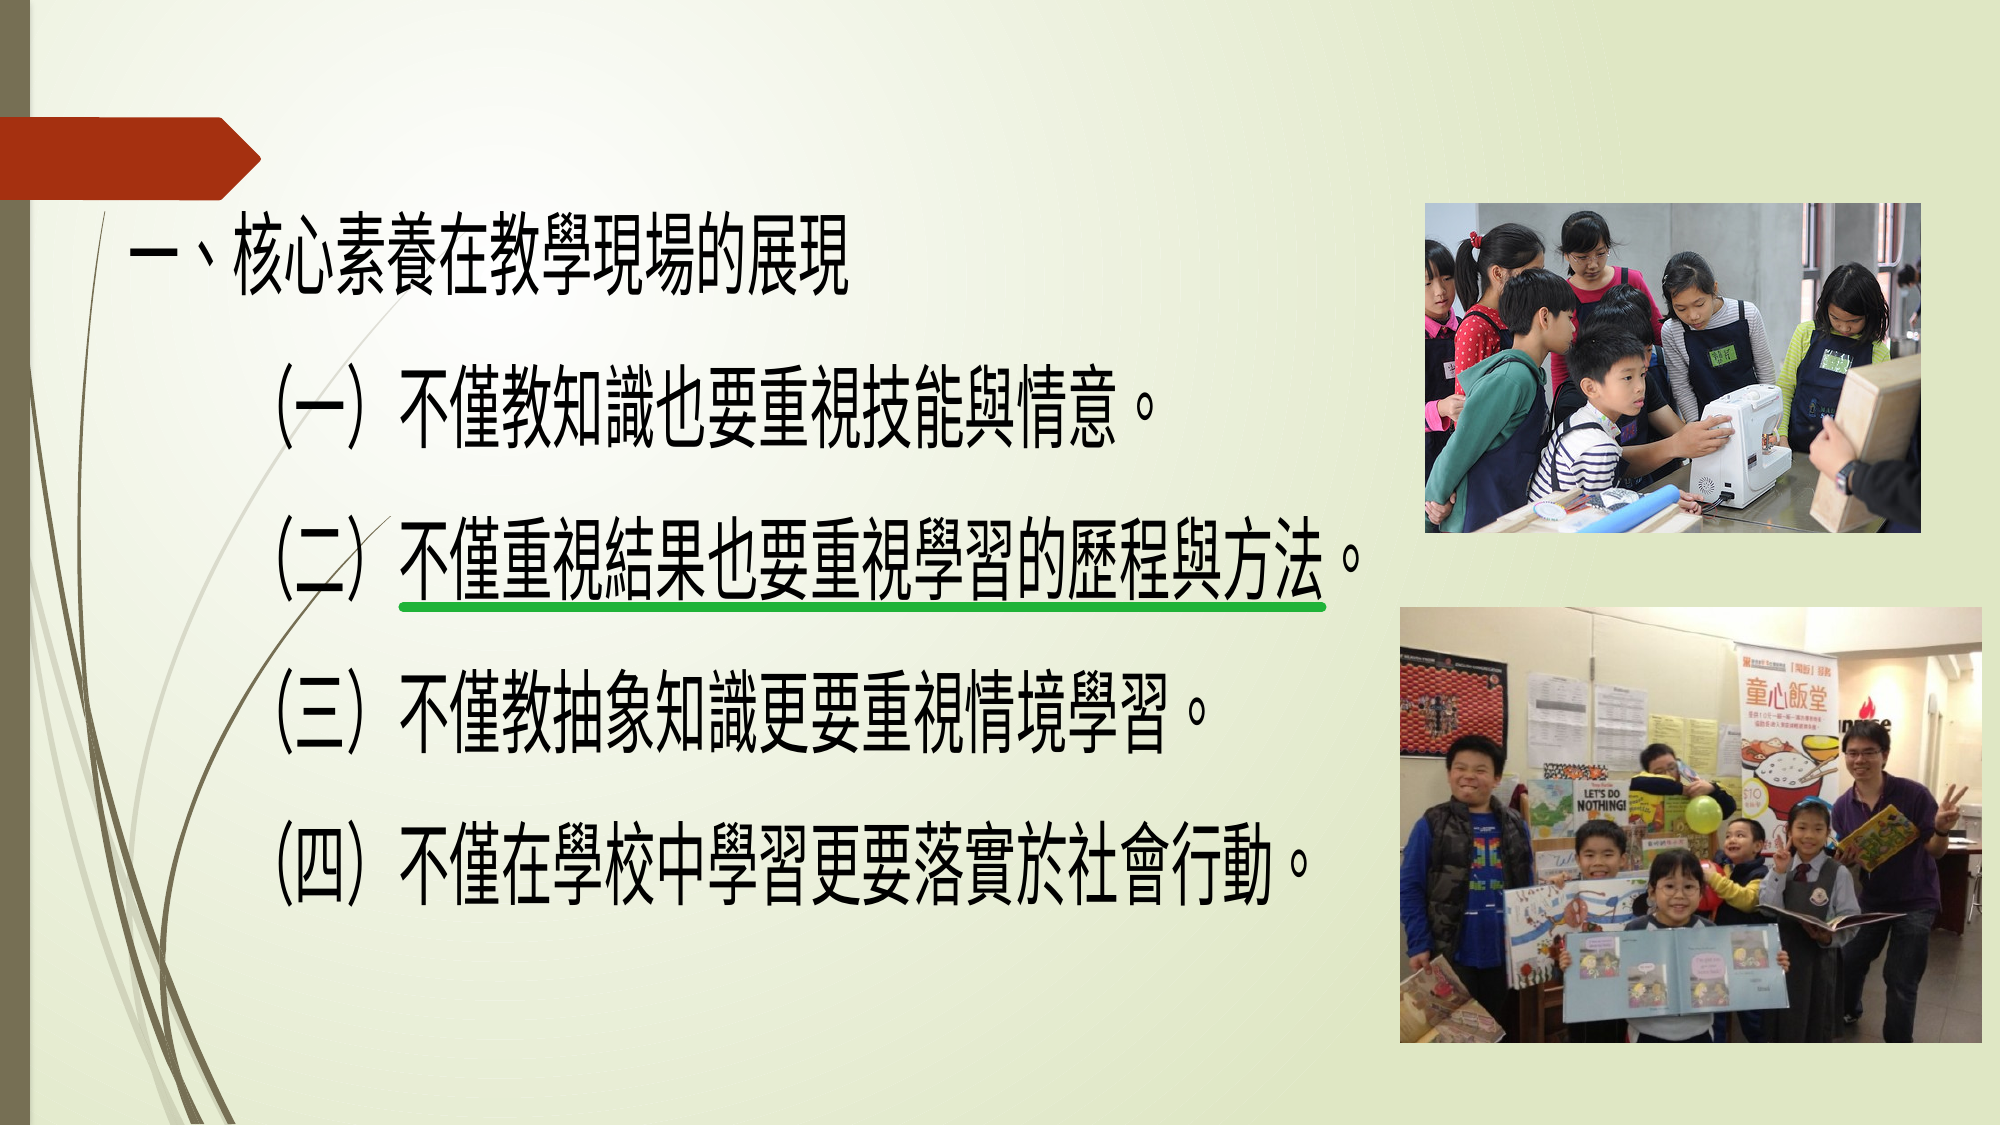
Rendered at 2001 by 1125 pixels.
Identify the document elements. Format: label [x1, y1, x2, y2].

picture [0, 166, 2000, 1044]
